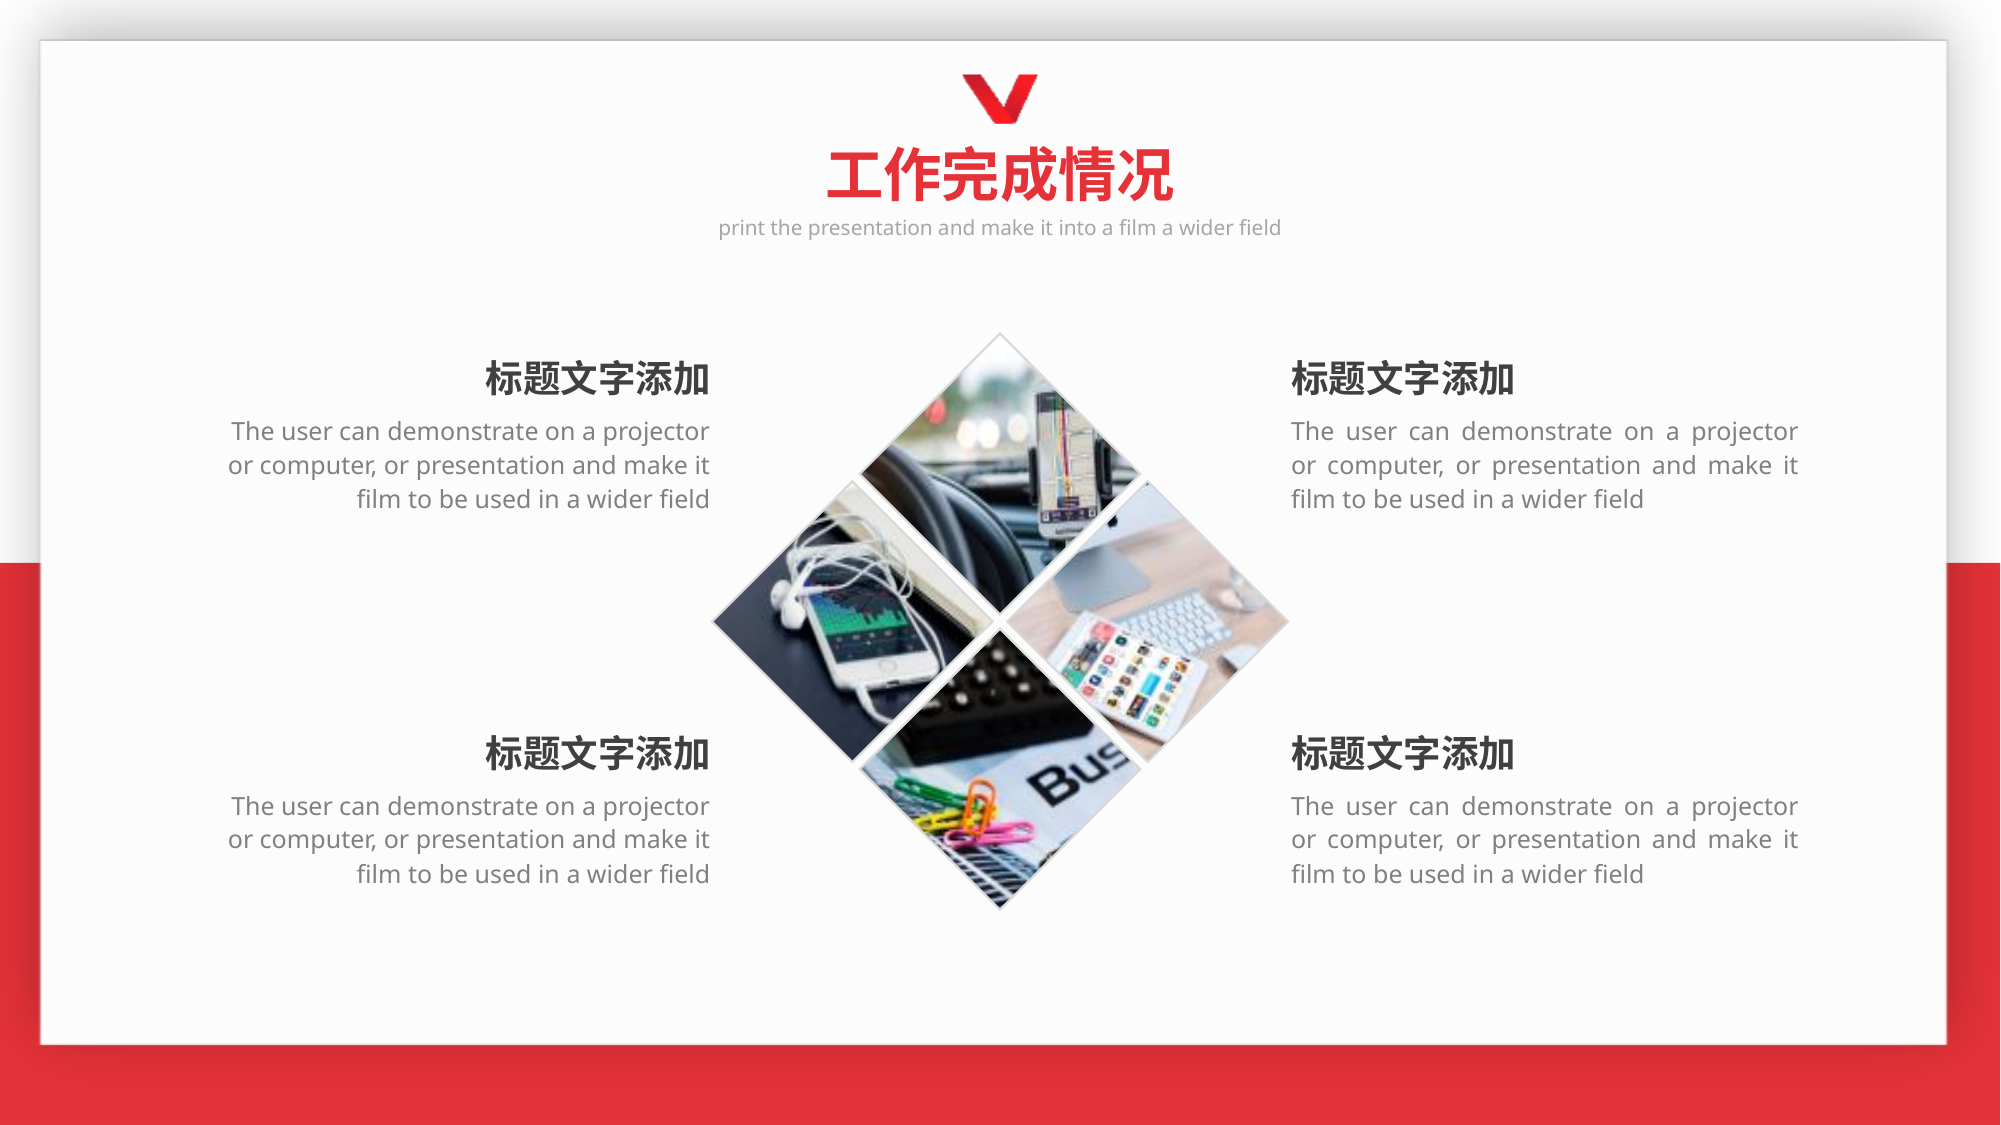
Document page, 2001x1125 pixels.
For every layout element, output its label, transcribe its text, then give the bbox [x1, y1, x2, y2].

text_box [712, 481, 993, 762]
text_box [1007, 481, 1288, 762]
picture [1, 0, 1999, 1122]
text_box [187, 722, 726, 898]
text_box 工作完成情况 [810, 130, 1190, 207]
text_box print the presentation and make it into a film a wider field [675, 207, 1325, 248]
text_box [187, 348, 726, 523]
text_box [859, 333, 1141, 615]
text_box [1276, 722, 1815, 898]
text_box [1276, 348, 1815, 523]
text_box [859, 628, 1141, 910]
